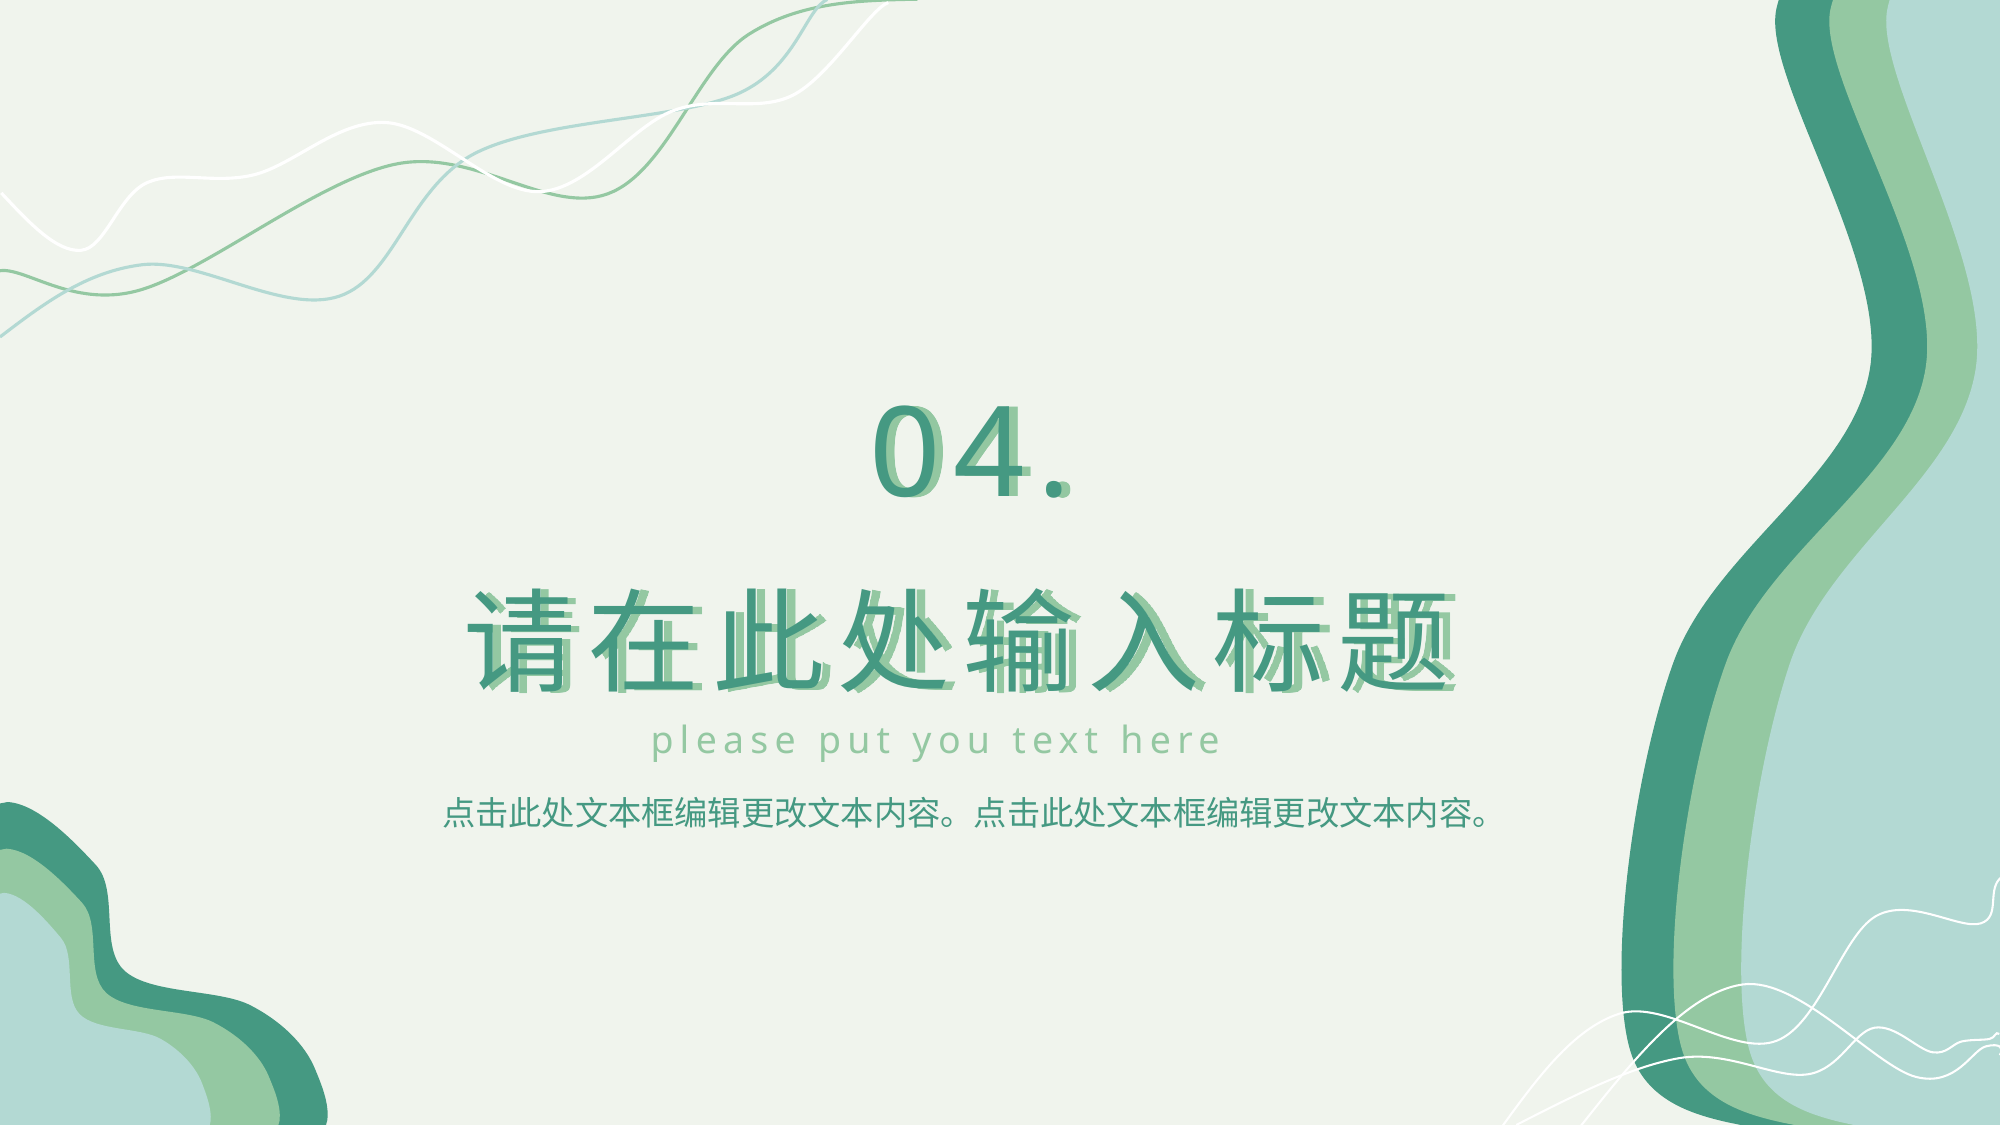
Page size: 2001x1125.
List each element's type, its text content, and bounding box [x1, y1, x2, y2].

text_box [1621, 0, 2000, 876]
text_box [0, 0, 901, 337]
text_box 点击此处文本框编辑更改文本内容。点击此处文本框编辑更改文本内容。 [427, 784, 1514, 840]
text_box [0, 801, 328, 1125]
text_box 04. [807, 364, 1134, 529]
text_box please put you text here [457, 708, 1414, 769]
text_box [1499, 876, 2000, 1125]
text_box 请在此处输入标题 [355, 563, 1559, 714]
